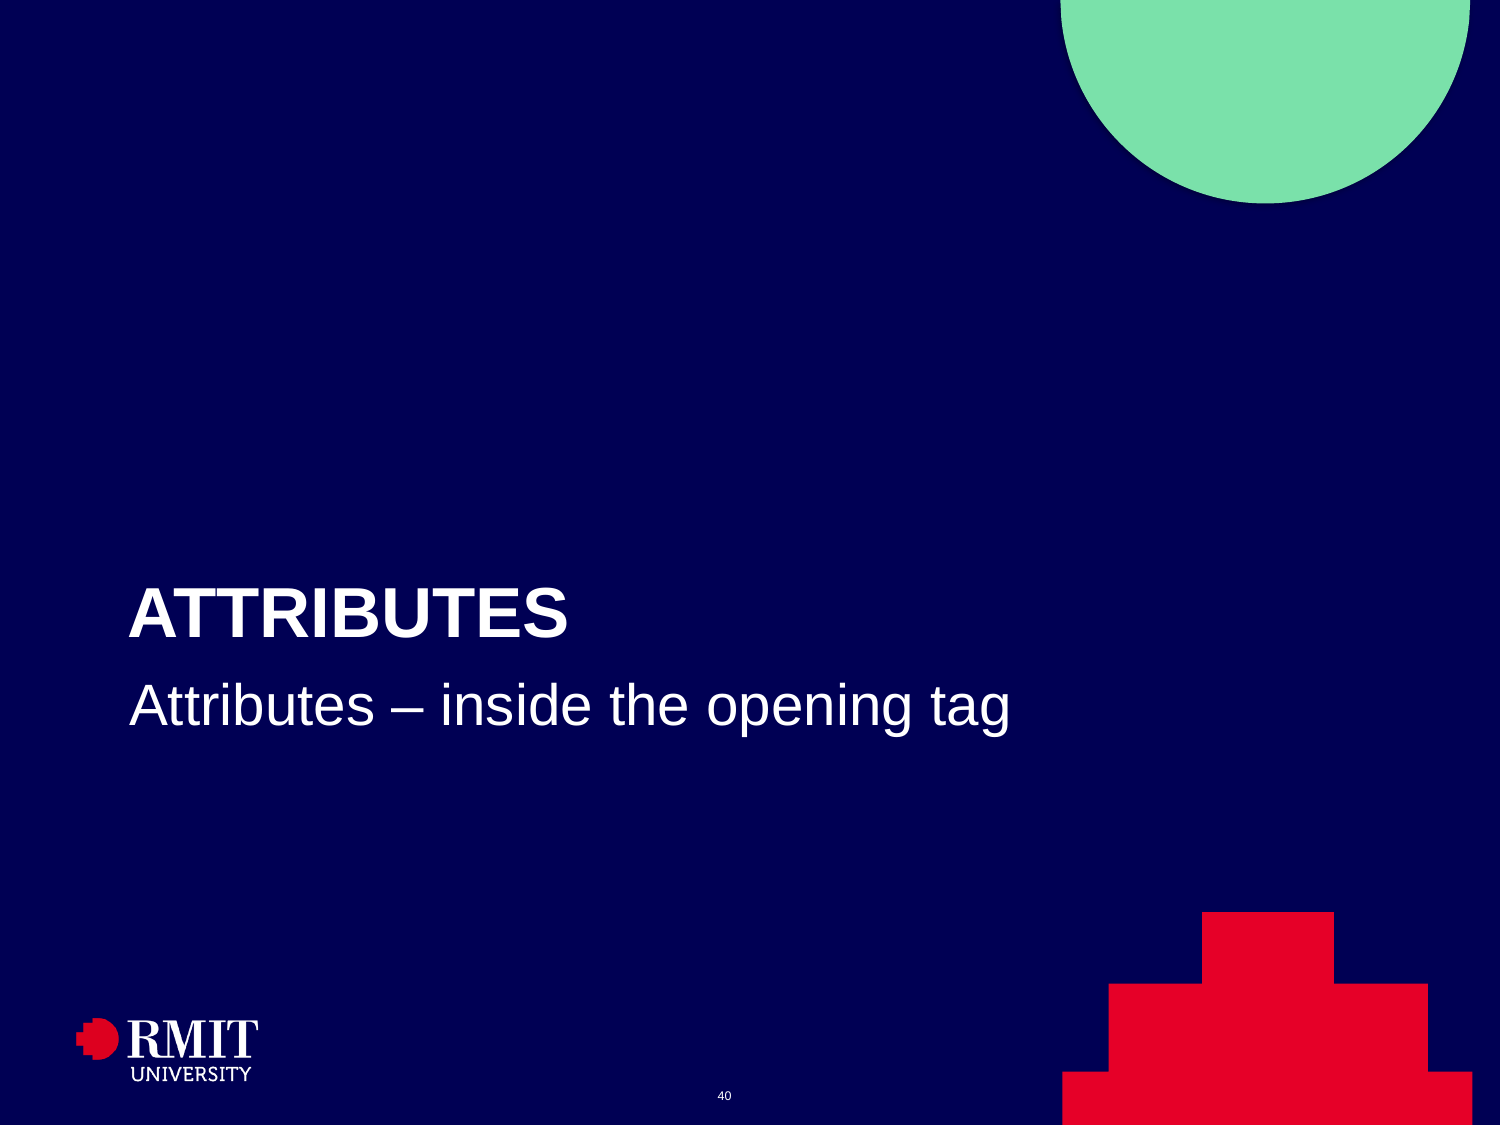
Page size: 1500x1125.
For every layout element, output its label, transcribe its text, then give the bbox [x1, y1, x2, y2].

subtitle Attributes – inside the opening tag [114, 659, 1345, 913]
title ATTRIBUTES [112, 253, 1343, 660]
picture [57, 1001, 276, 1100]
